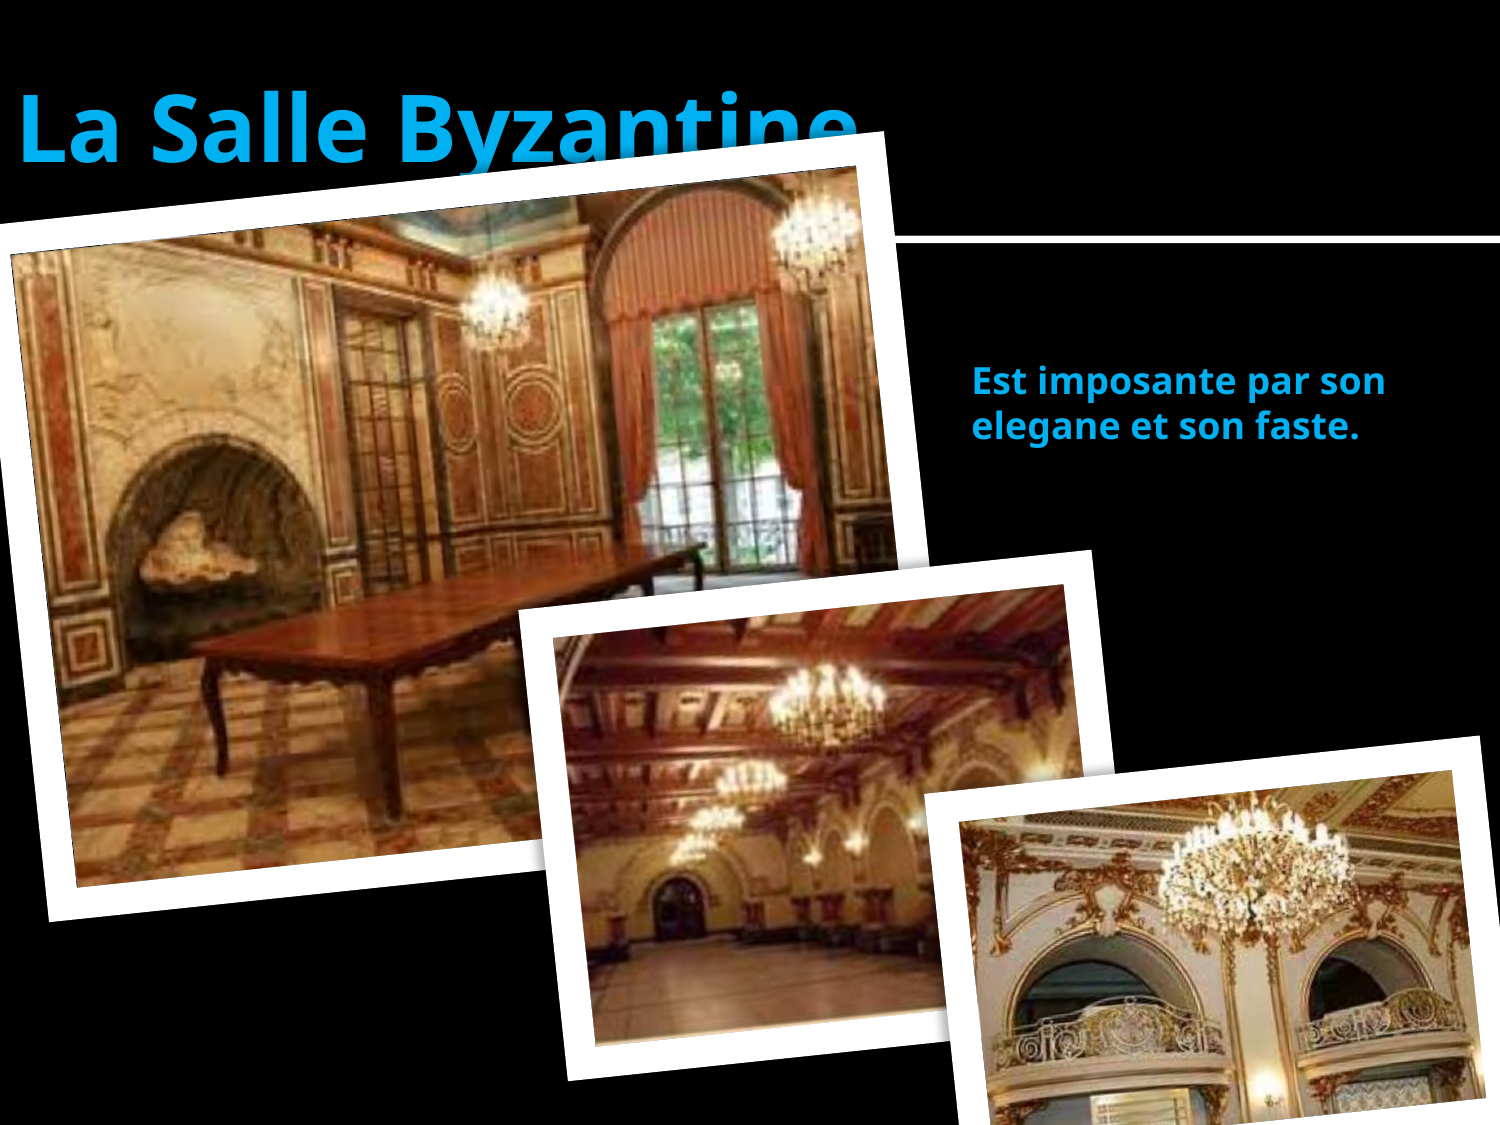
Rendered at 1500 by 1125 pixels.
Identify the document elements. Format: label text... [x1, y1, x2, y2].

picture [484, 167, 860, 207]
title La Salle Byzantine [0, 30, 972, 219]
picture [12, 253, 40, 512]
text_box Est imposante par son elegane et son faste. [956, 349, 1500, 455]
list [40, 207, 892, 846]
picture [74, 846, 465, 887]
picture [892, 517, 898, 570]
picture [572, 585, 1486, 1125]
